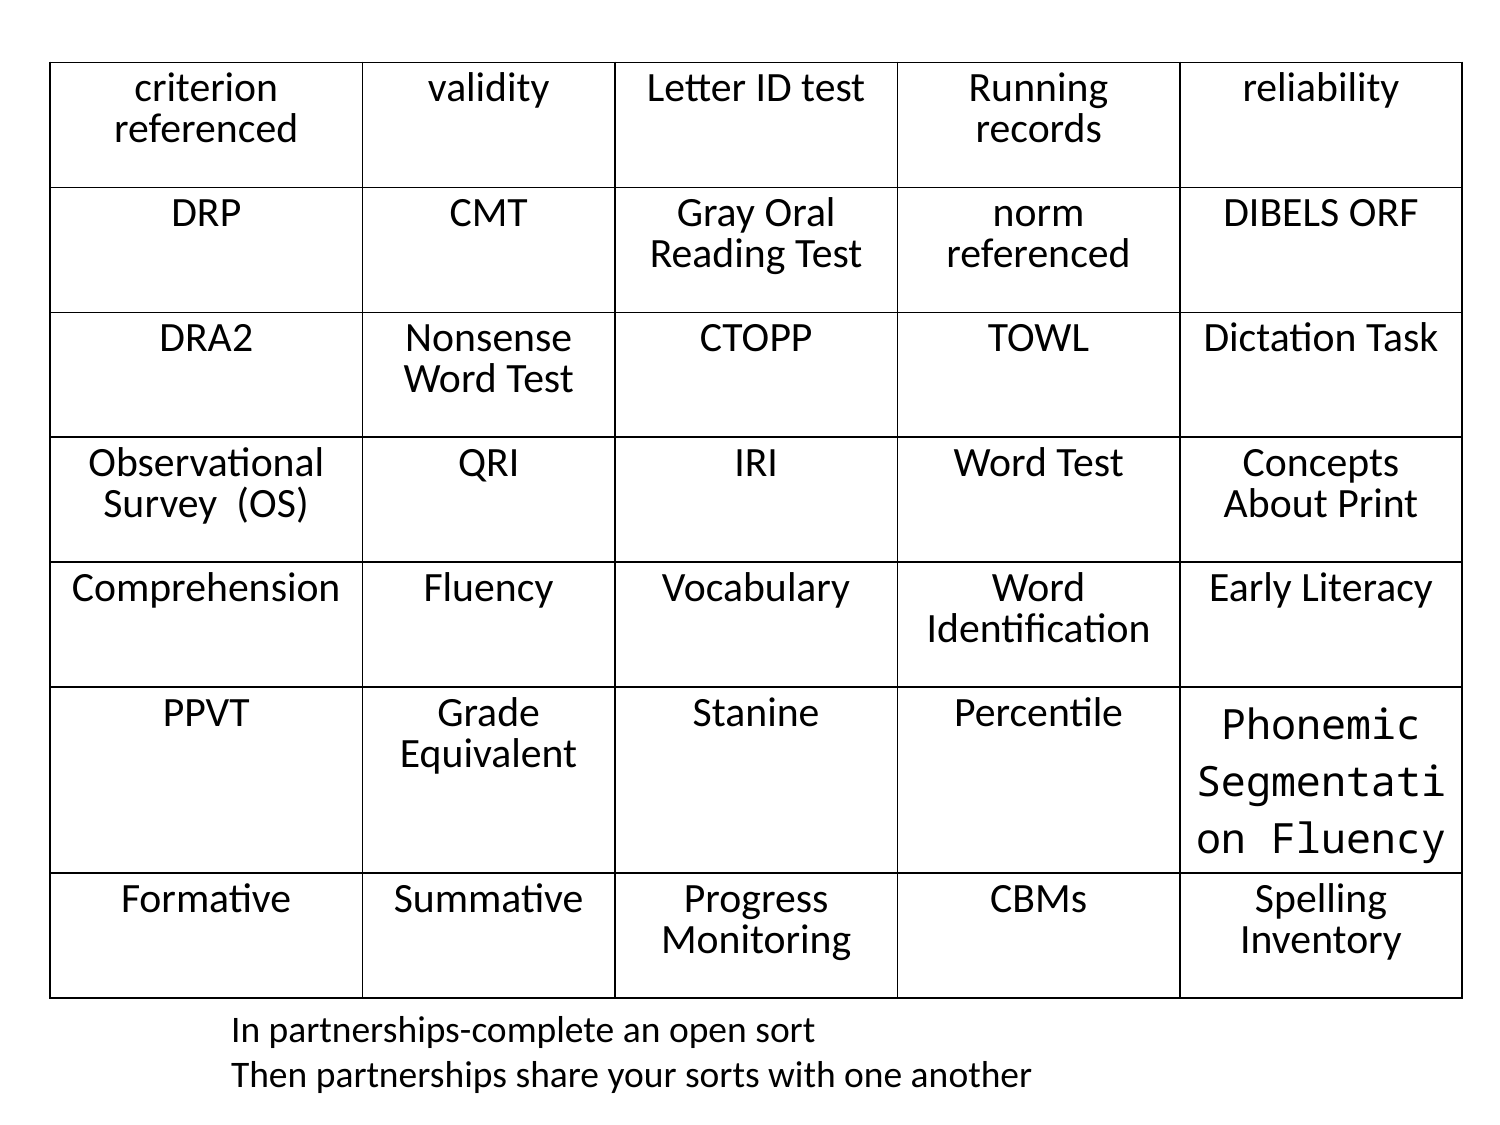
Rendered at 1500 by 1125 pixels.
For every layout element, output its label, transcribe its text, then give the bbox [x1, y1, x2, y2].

table_header validity [363, 63, 614, 187]
table_cell Formative [51, 874, 362, 997]
table_cell Summative [363, 874, 614, 997]
table_cell Stanine [616, 688, 897, 872]
table_cell CBMs [898, 874, 1179, 997]
table_header criterion referenced [51, 63, 362, 187]
table_cell norm referenced [898, 188, 1179, 312]
table_cell DRA2 [51, 313, 362, 436]
table_header reliability [1181, 63, 1461, 187]
table_cell CMT [363, 188, 614, 312]
table_header Running records [898, 63, 1179, 187]
table_cell QRI [363, 438, 614, 561]
table_cell Fluency [363, 563, 614, 686]
table_header Letter ID test [616, 63, 897, 187]
table_cell CTOPP [616, 313, 897, 436]
table_cell TOWL [898, 313, 1179, 436]
table_cell Comprehension [51, 563, 362, 686]
table_cell Word Test [898, 438, 1179, 561]
table_cell Nonsense Word Test [363, 313, 614, 436]
table_cell DRP [51, 188, 362, 312]
table_cell Spelling Inventory [1181, 874, 1461, 997]
table_cell Dictation Task [1181, 313, 1461, 436]
text_box In partnerships-complete an open sort Then partnerships share your sorts with one another [216, 997, 1312, 1103]
table_cell Percentile [898, 688, 1179, 872]
table_cell Progress Monitoring [616, 874, 897, 997]
table_cell PPVT [51, 688, 362, 872]
table_cell Early Literacy [1181, 563, 1461, 686]
table_cell Observational Survey (OS) [51, 438, 362, 561]
table_cell Concepts About Print [1181, 438, 1461, 561]
table_cell Gray Oral Reading Test [616, 188, 897, 312]
table_cell Grade Equivalent [363, 688, 614, 872]
table_cell Phonemic Segmentation Fluency [1181, 688, 1461, 872]
table_cell IRI [616, 438, 897, 561]
table_cell Word Identification [898, 563, 1179, 686]
table_cell DIBELS ORF [1181, 188, 1461, 312]
table_cell Vocabulary [616, 563, 897, 686]
